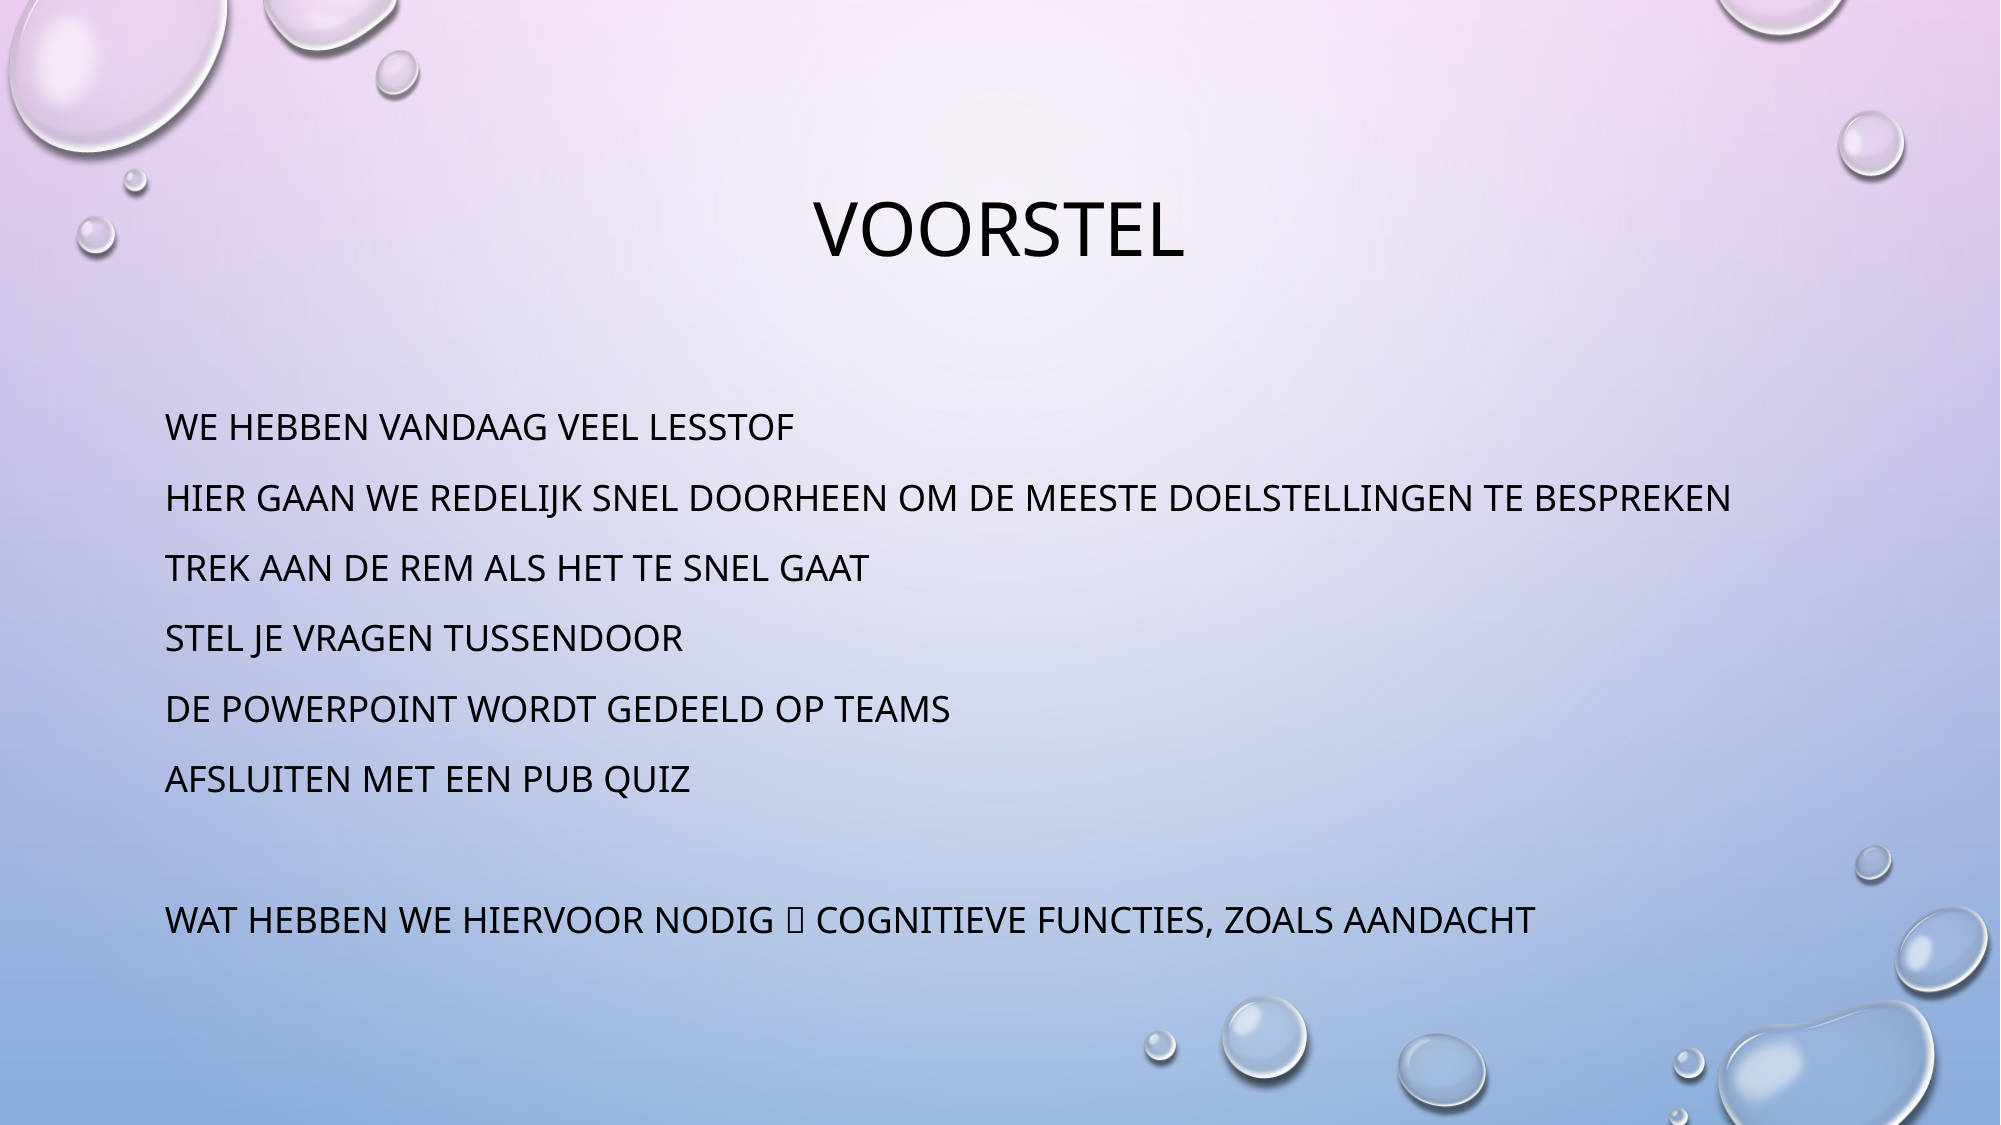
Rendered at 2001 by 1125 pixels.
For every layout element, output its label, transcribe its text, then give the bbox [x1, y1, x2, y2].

title voorstel [149, 101, 1851, 364]
picture [0, 0, 2000, 1125]
list We hebben vandaag veel lesstof Hier gaan we redelijk snel doorheen om de meeste doelstellingen te bespreken Trek aan de rem als het te snel gaat Stel je vragen tussendoor De PowerPoint wordt gedeeld op teams Afsluiten met een pub quiz Wat hebben we hiervoor nodig  cognitieve functies, zoals aandacht [149, 388, 1850, 950]
